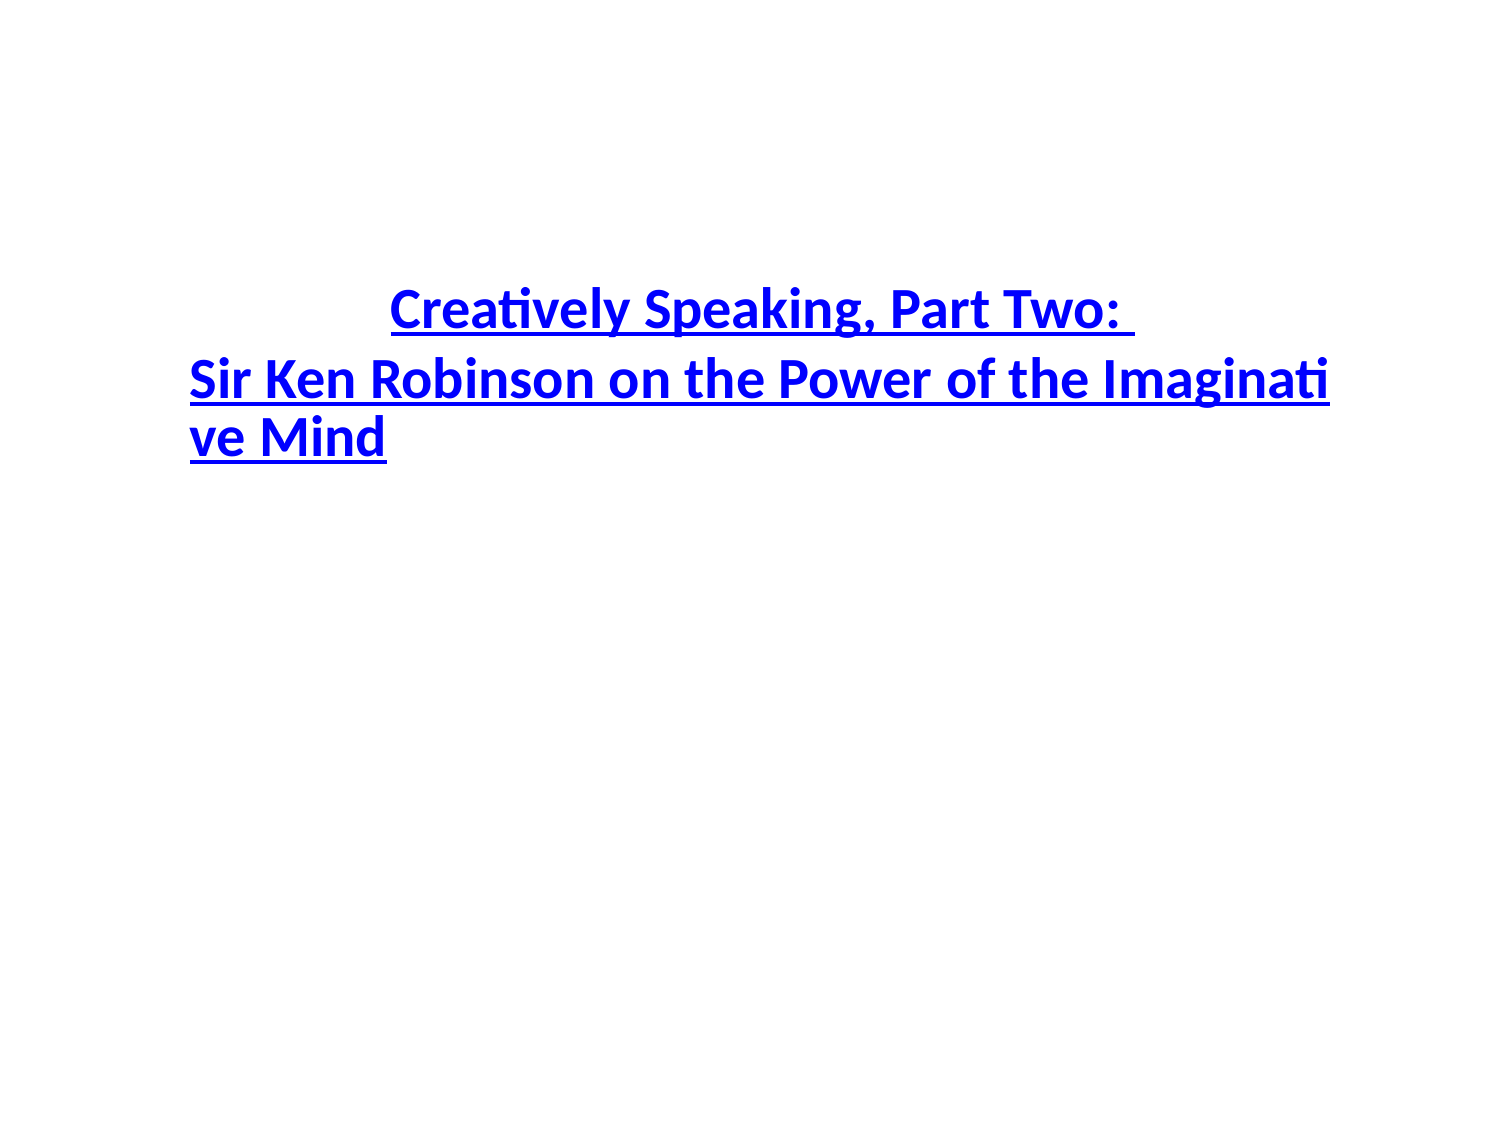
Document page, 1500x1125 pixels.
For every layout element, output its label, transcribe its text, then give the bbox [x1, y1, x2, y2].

text_box Creatively Speaking, Part Two: Sir Ken Robinson on the Power of the Imaginative Mind [174, 262, 1350, 488]
